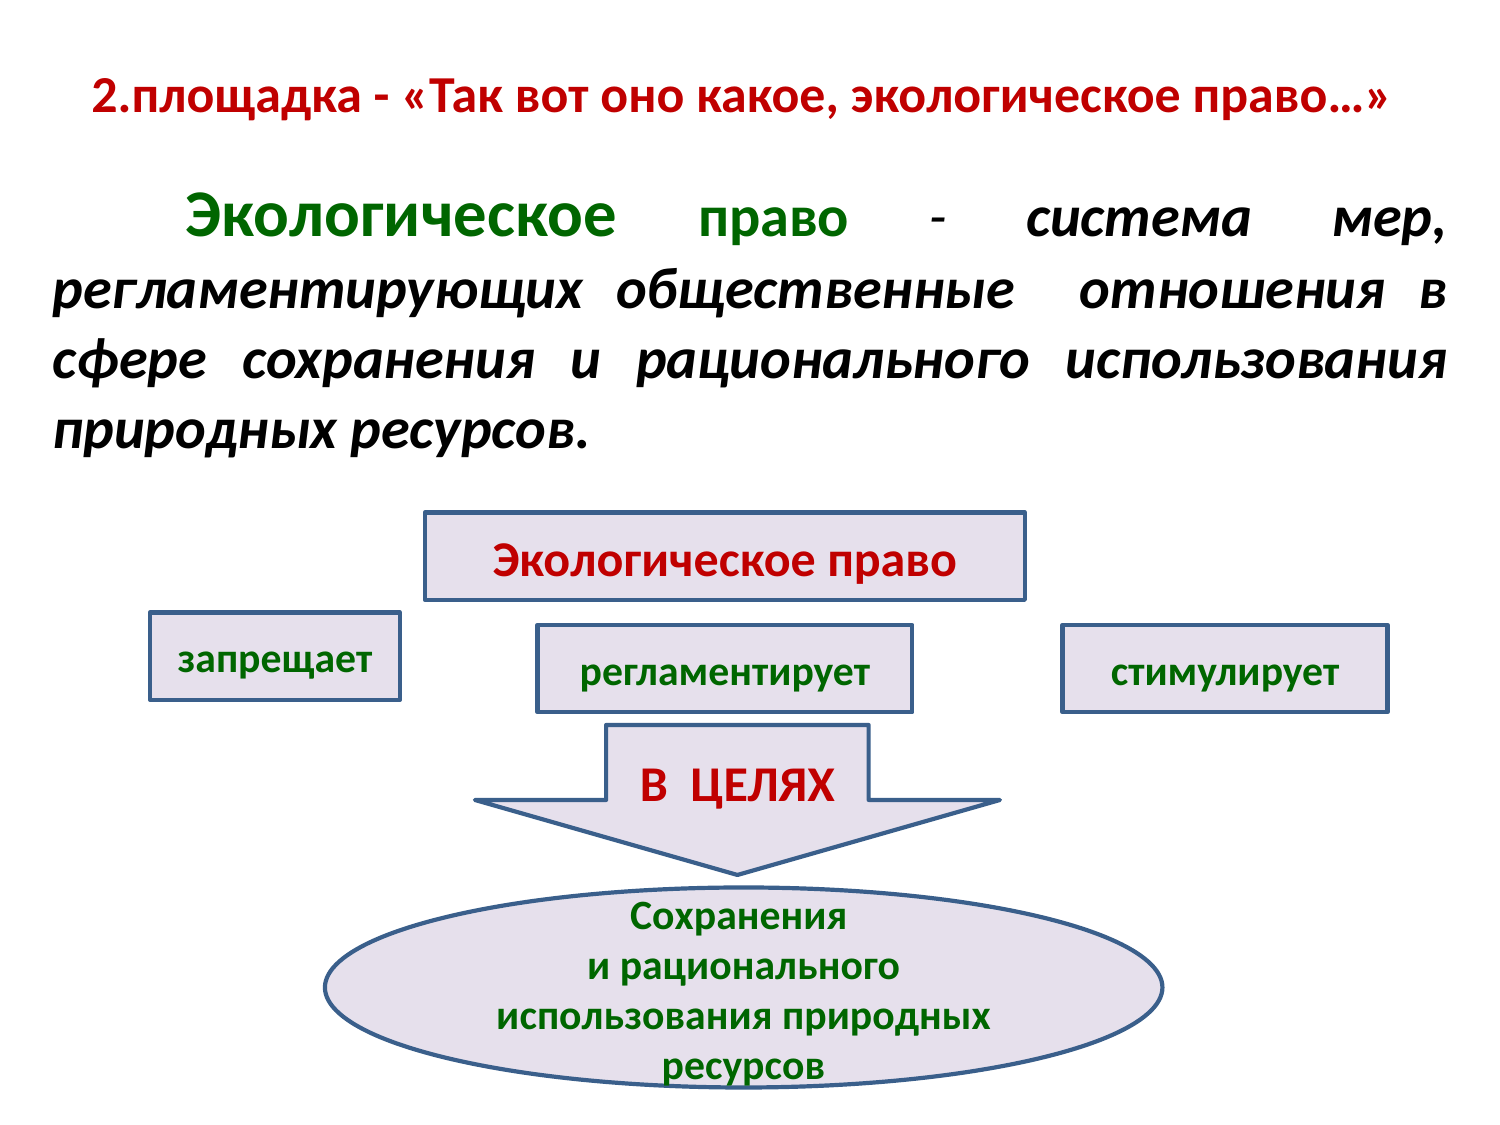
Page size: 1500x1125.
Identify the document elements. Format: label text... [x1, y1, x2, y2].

title 2.площадка - «Так вот оно какое, экологическое право…» [53, 45, 1425, 138]
text_box В ЦЕЛЯХ [472, 722, 1002, 877]
text_box Экологическое право [423, 510, 1027, 602]
text_box стимулирует [1060, 623, 1390, 714]
text_box регламентирует [535, 623, 914, 714]
text_box Сохранения и рационального использования природных ресурсов [322, 885, 1165, 1090]
text_box запрещает [148, 610, 402, 702]
list Экологическое право - система мер, регламентирующих общественные отношения в сфере сохранения и рационального использования природных ресурсов. [37, 162, 1463, 1125]
